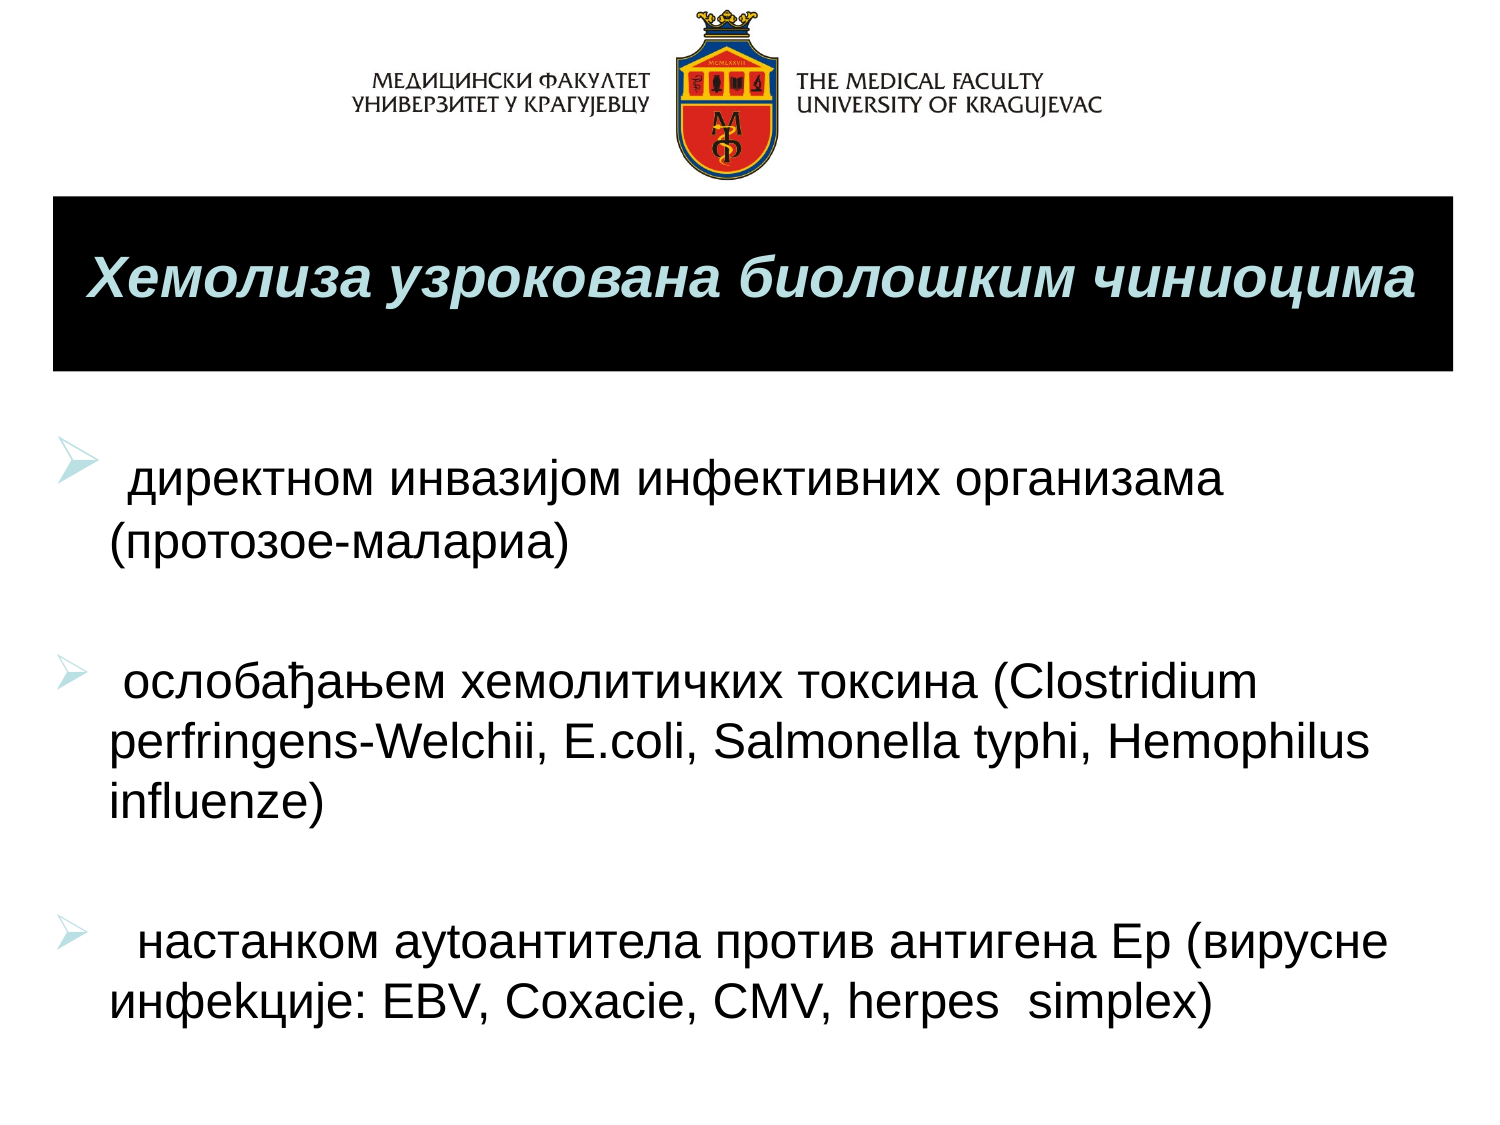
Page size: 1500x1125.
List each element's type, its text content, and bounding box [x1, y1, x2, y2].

list директном инвазијом инфективних организама (протозое-малариа) ослобађањем хемолитичких токсина (Clostridium perfringens-Welchii, E.coli, Salmonella typhi, Hemophilus influenze) настaнком aуtoaнтителa прoтив aнтигeнa Ер (вирусне инфekцијe: EBV, Coxacie, CMV, herpes simplex) [37, 420, 1500, 1125]
title Хемолиза узрокована биолошким чиниоцима [52, 196, 1454, 372]
picture [328, 0, 1125, 191]
